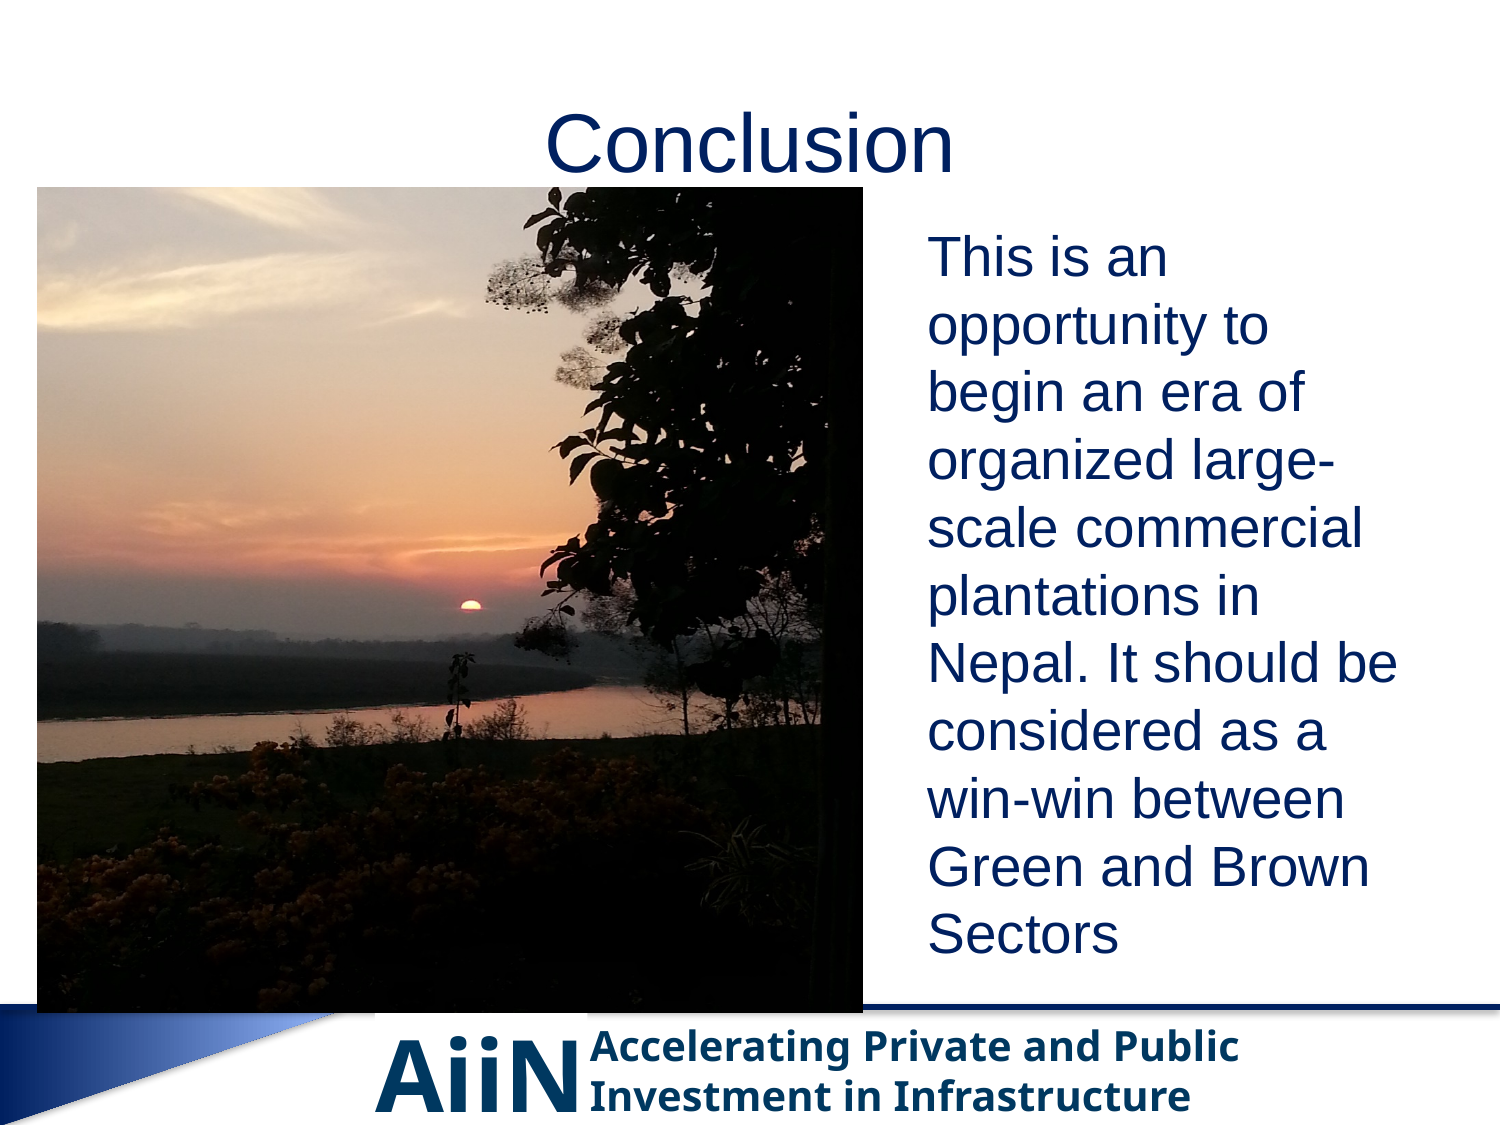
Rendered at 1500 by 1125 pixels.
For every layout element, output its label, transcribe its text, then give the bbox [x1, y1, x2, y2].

title Conclusion [75, 45, 1425, 233]
picture [37, 187, 863, 1013]
list This is an opportunity to begin an era of organized large-scale commercial plantations in Nepal. It should be considered as a win-win between Green and Brown Sectors [912, 212, 1425, 975]
